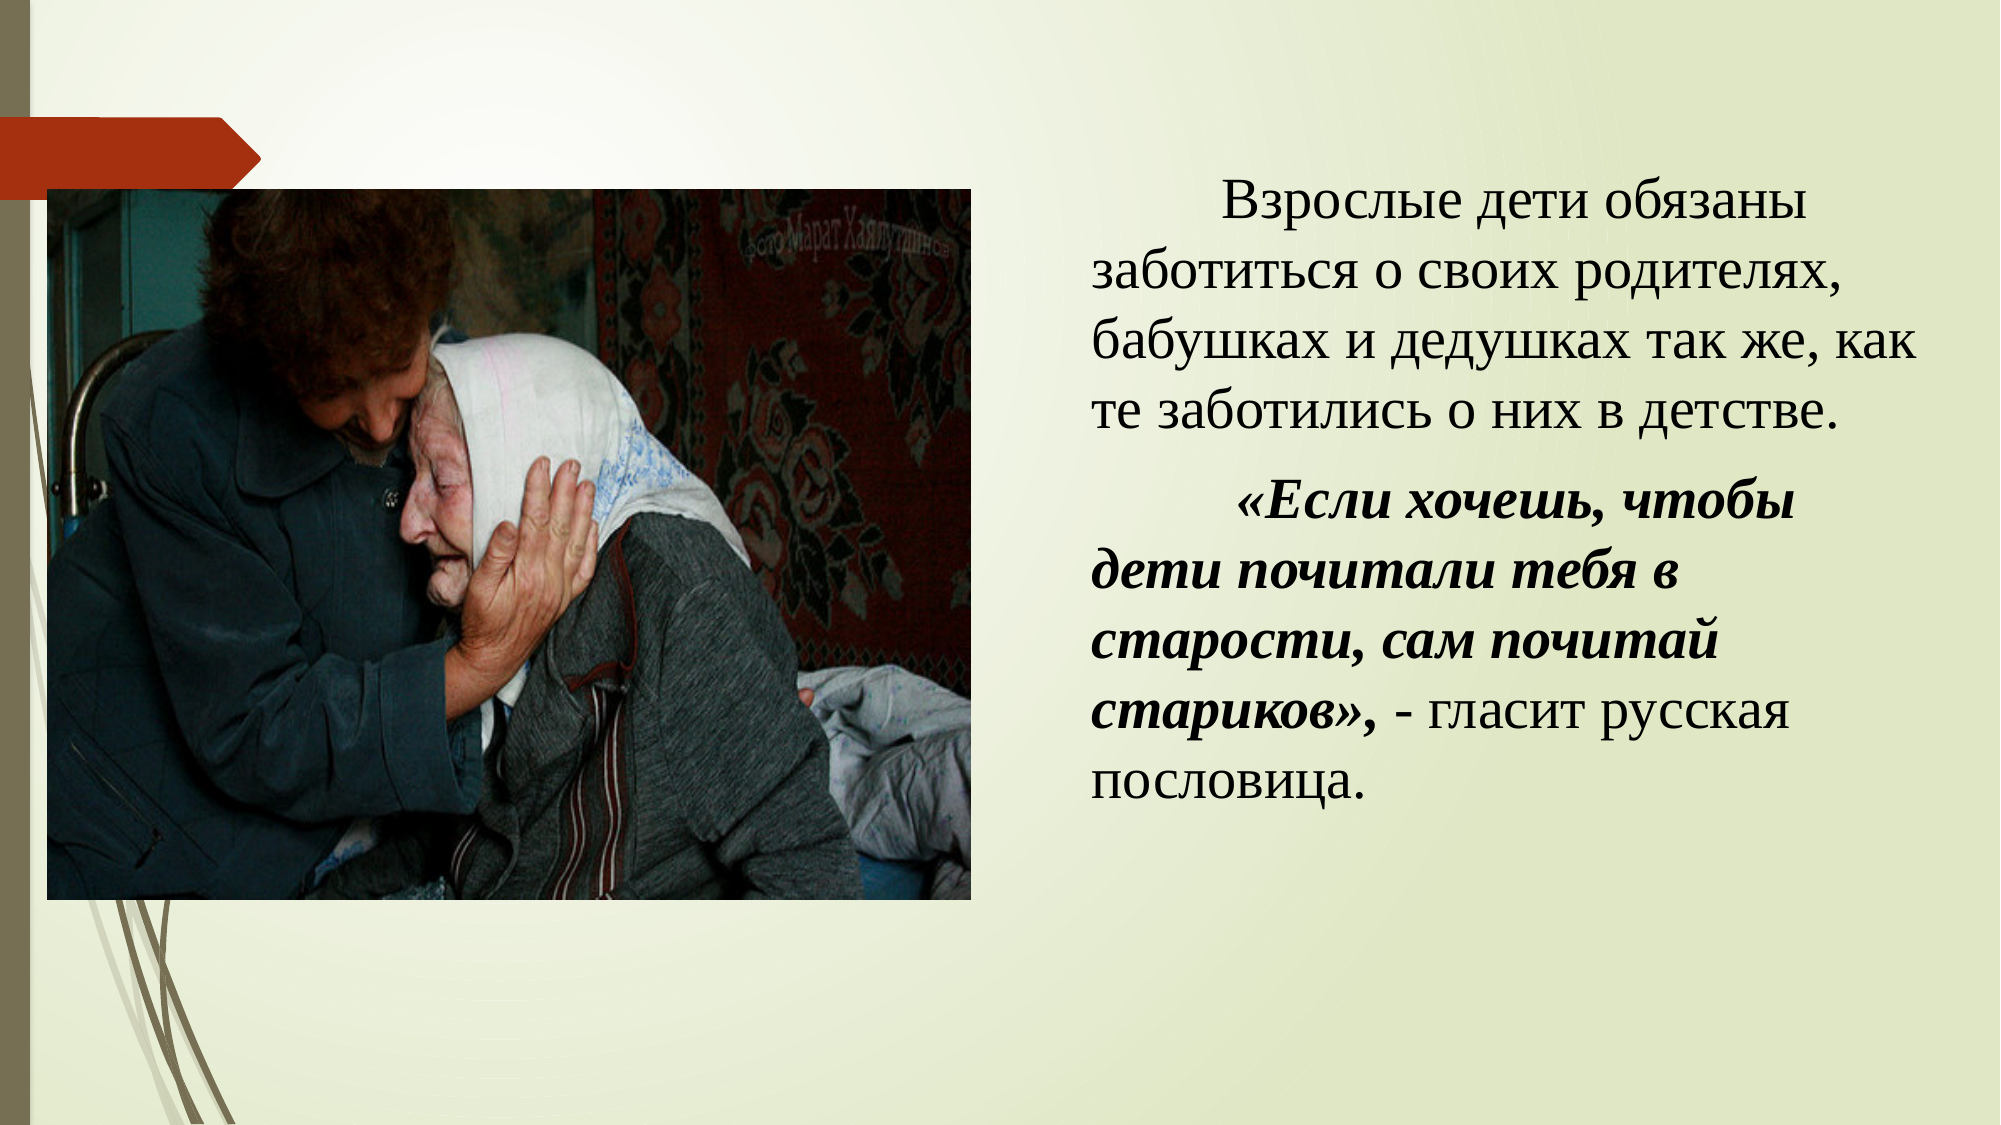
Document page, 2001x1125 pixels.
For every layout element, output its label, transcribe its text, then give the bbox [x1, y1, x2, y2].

text_box « [974, 721, 1837, 782]
list Взрослые дети обязаны заботиться о своих родителях, бабушках и дедушках так же, как те заботились о них в детстве. «Если хочешь, чтобы дети почитали тебя в старости, сам почитай стариков», - гласит русская пословица. [1076, 152, 1950, 1057]
picture [47, 189, 971, 901]
